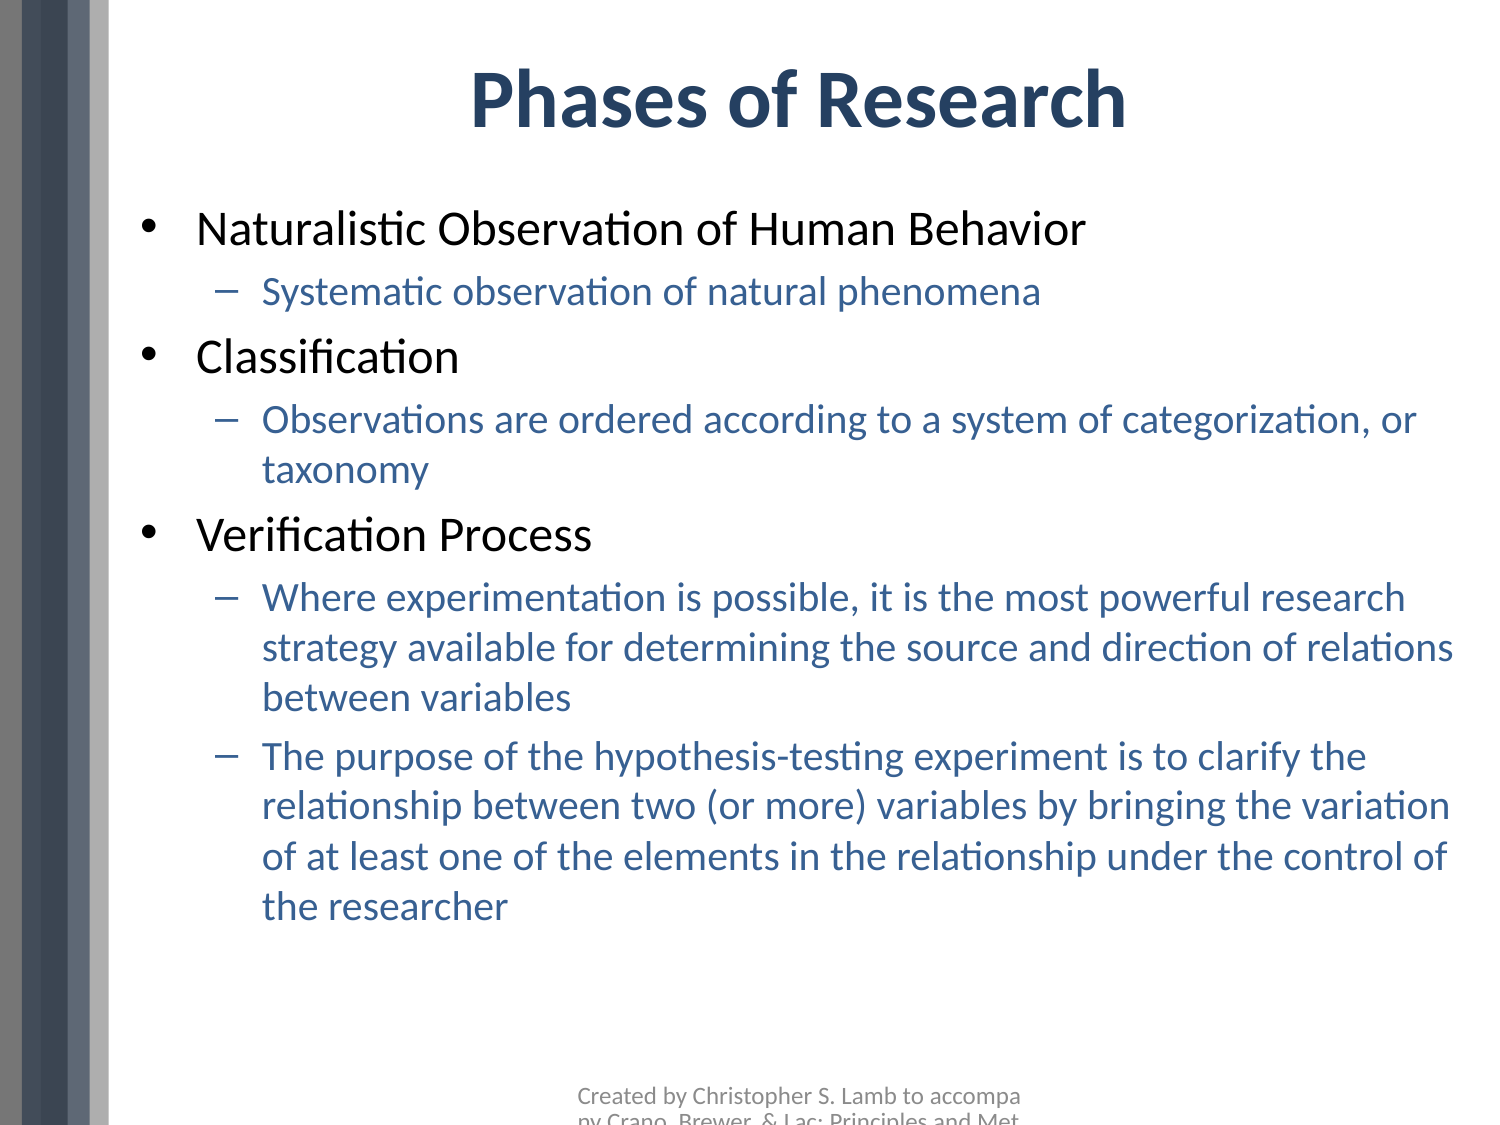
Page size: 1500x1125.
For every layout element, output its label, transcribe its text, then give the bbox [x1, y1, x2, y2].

list Naturalistic Observation of Human Behavior Systematic observation of natural phenomena Classification Observations are ordered according to a system of categorization, or taxonomy Verification Process Where experimentation is possible, it is the most powerful research strategy available for determining the source and direction of relations between variables The purpose of the hypothesis-testing experiment is to clarify the relationship between two (or more) variables by bringing the variation of at least one of the elements in the relationship under the control of the researcher [125, 187, 1475, 963]
title Phases of Research [125, 0, 1475, 187]
footer Created by Christopher S. Lamb to accompany Crano, Brewer, & Lac: Principles and Methods of Social Research, 3rd Edition, 2015, Routledge/Taylor & Francis [562, 1065, 1038, 1125]
